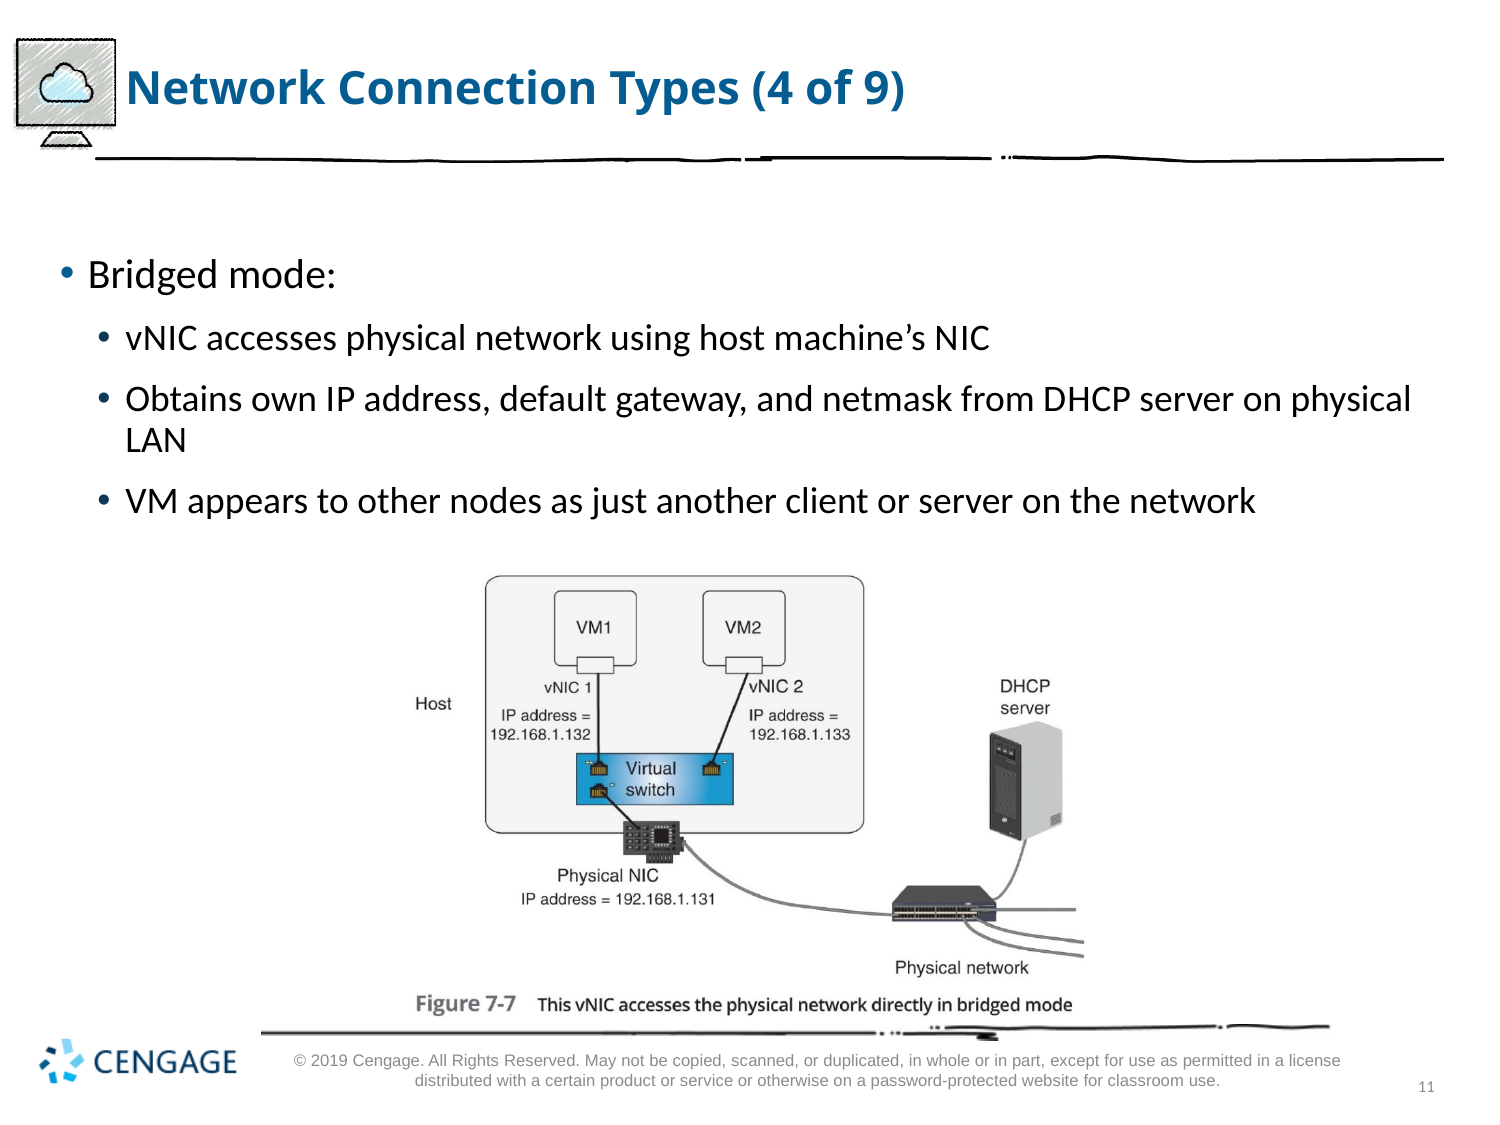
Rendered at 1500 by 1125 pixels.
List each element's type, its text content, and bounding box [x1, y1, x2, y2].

picture [95, 155, 1444, 163]
picture [19, 1025, 249, 1096]
picture [414, 572, 1087, 1019]
list Bridged mode: v N I C accesses physical network using host machine’s N I C Obtains own I P address, default gateway, and netmask from D H C P server on physical LAN VM appears to other nodes as just another client or server on the network [59, 252, 1441, 525]
title Network Connection Types (4 of 9) [125, 66, 1442, 116]
picture [261, 1024, 1331, 1041]
picture [13, 36, 117, 151]
footer © 2019 Cengage. All Rights Reserved. May not be copied, scanned, or duplicated, in whole or in part, except for use as permitted in a license distributed with a certain product or service or otherwise on a password-protected website for classroom use. [262, 1050, 1375, 1091]
